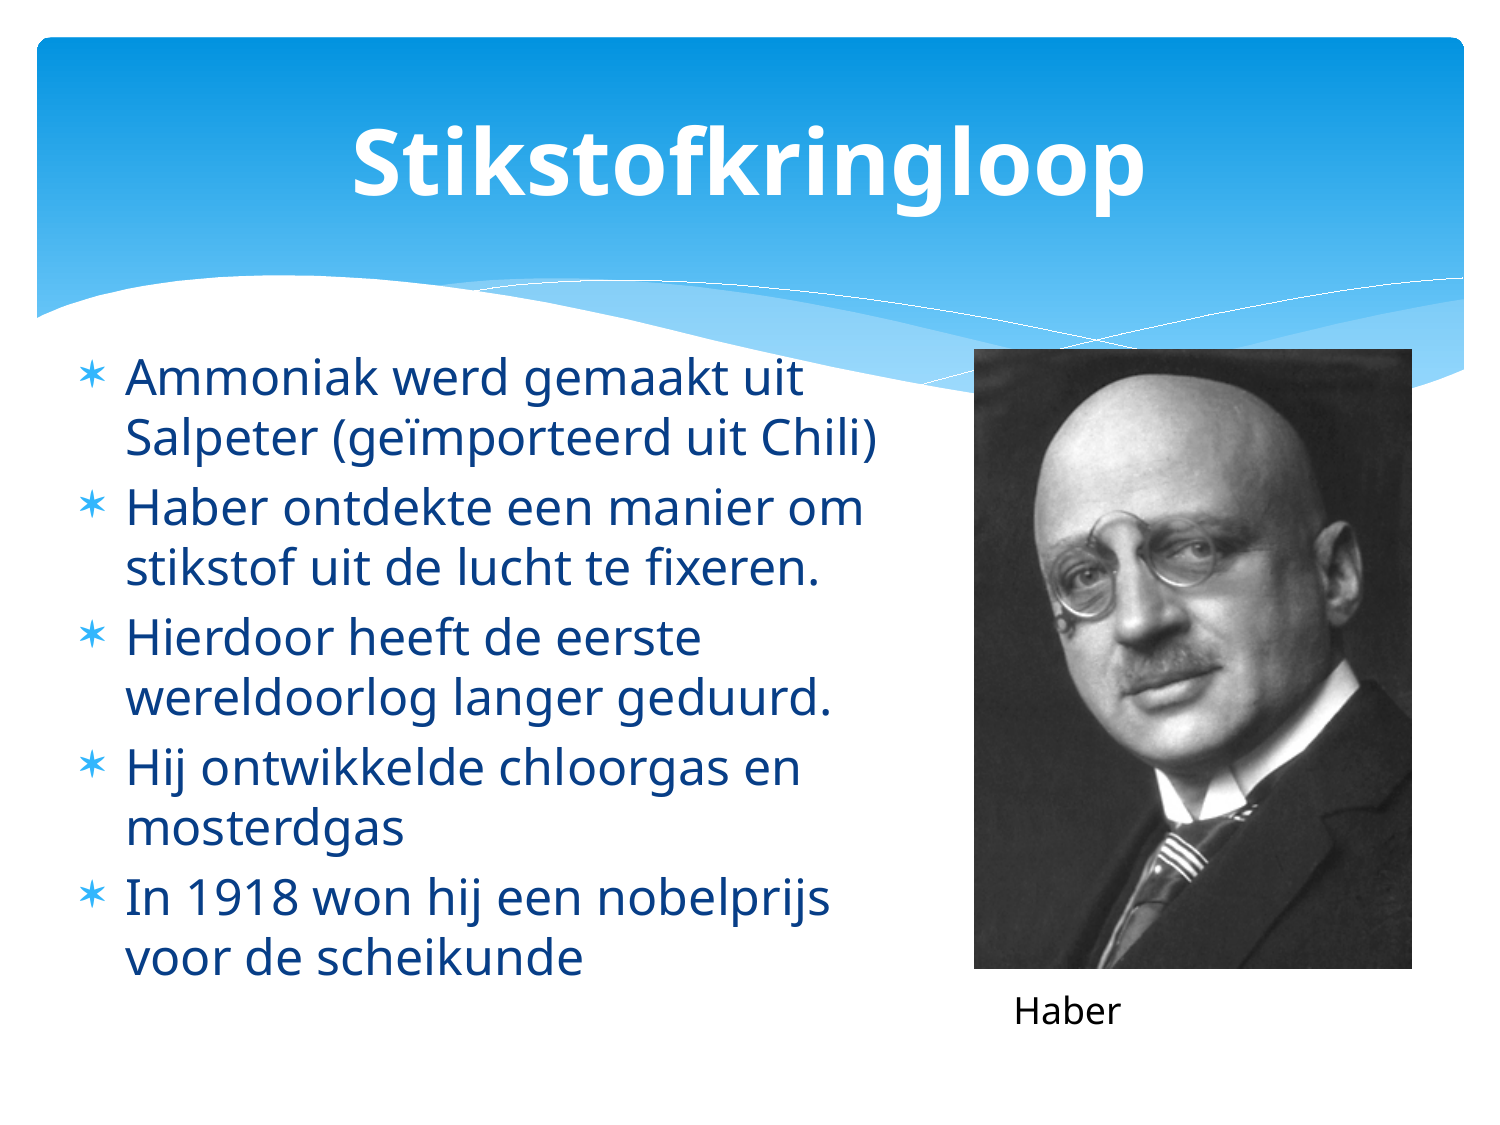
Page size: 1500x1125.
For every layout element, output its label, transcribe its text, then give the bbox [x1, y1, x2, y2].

text_box Haber [998, 979, 1412, 1040]
list Ammoniak werd gemaakt uit Salpeter (geïmporteerd uit Chili) Haber ontdekte een manier om stikstof uit de lucht te fixeren. Hierdoor heeft de eerste wereldoorlog langer geduurd. Hij ontwikkelde chloorgas en mosterdgas In 1918 won hij een nobelprijs voor de scheikunde [64, 338, 897, 1017]
picture [974, 349, 1413, 969]
title Stikstofkringloop [75, 55, 1425, 261]
